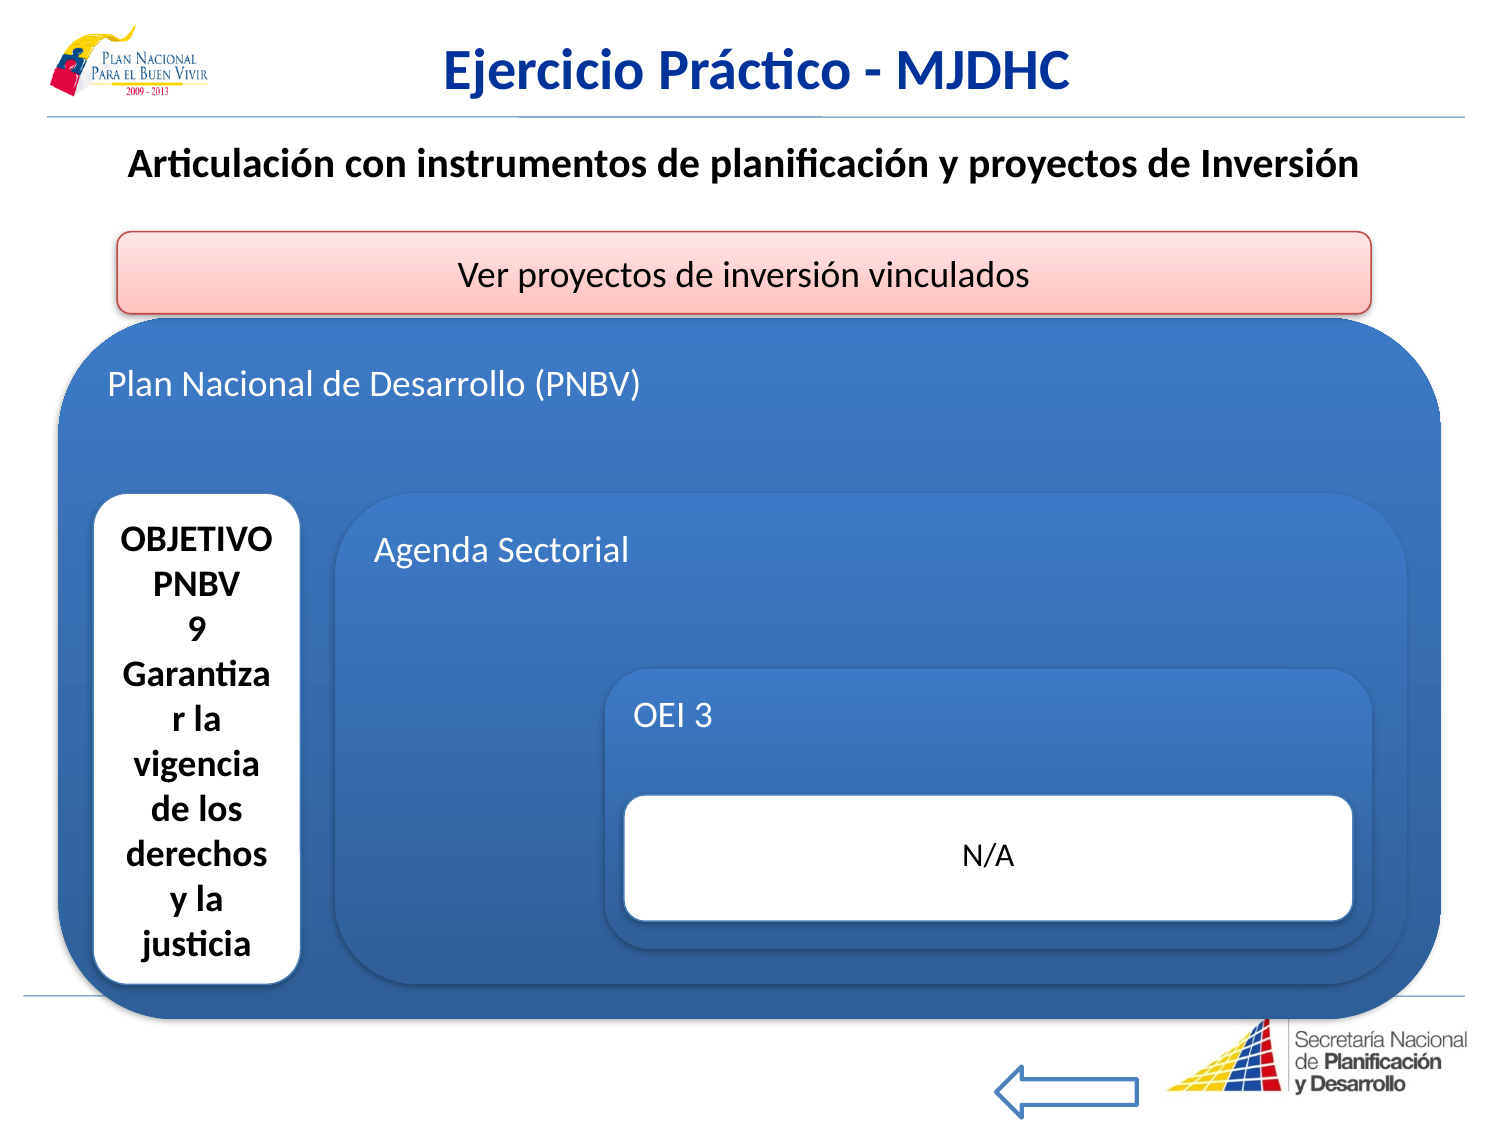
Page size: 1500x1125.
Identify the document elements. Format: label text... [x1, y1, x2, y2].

text_box Ver proyectos de inversión vinculados [116, 230, 1372, 315]
picture [46, 17, 211, 106]
text_box Ejercicio Práctico - MJDHC [81, 0, 1432, 98]
picture [1160, 1007, 1473, 1100]
text_box [993, 1064, 1139, 1120]
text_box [58, 317, 1442, 1020]
text_box Articulación con instrumentos de planificación y proyectos de Inversión [82, 128, 1407, 194]
